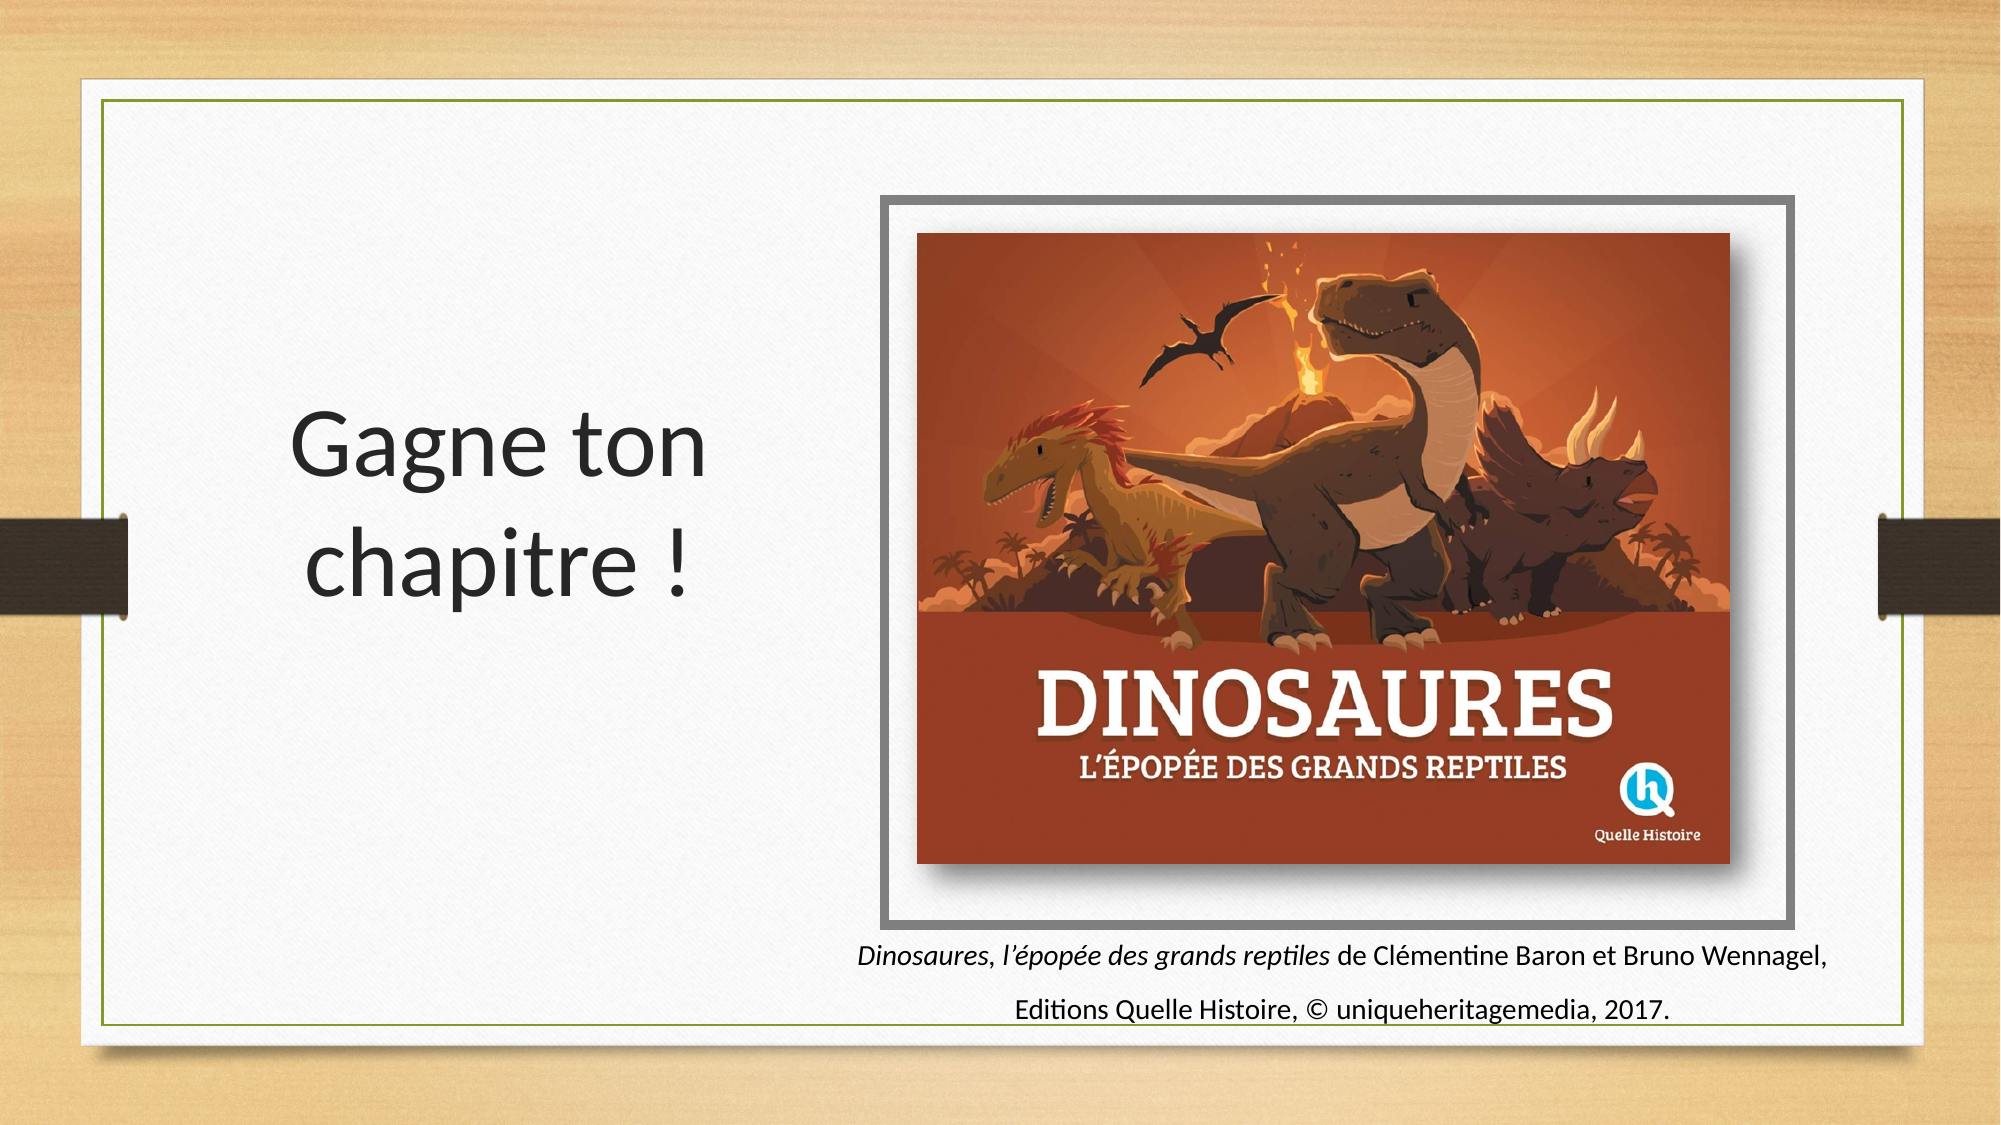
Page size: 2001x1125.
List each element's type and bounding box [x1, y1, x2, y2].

text_box [0, 0, 2000, 1125]
picture [888, 204, 1787, 921]
